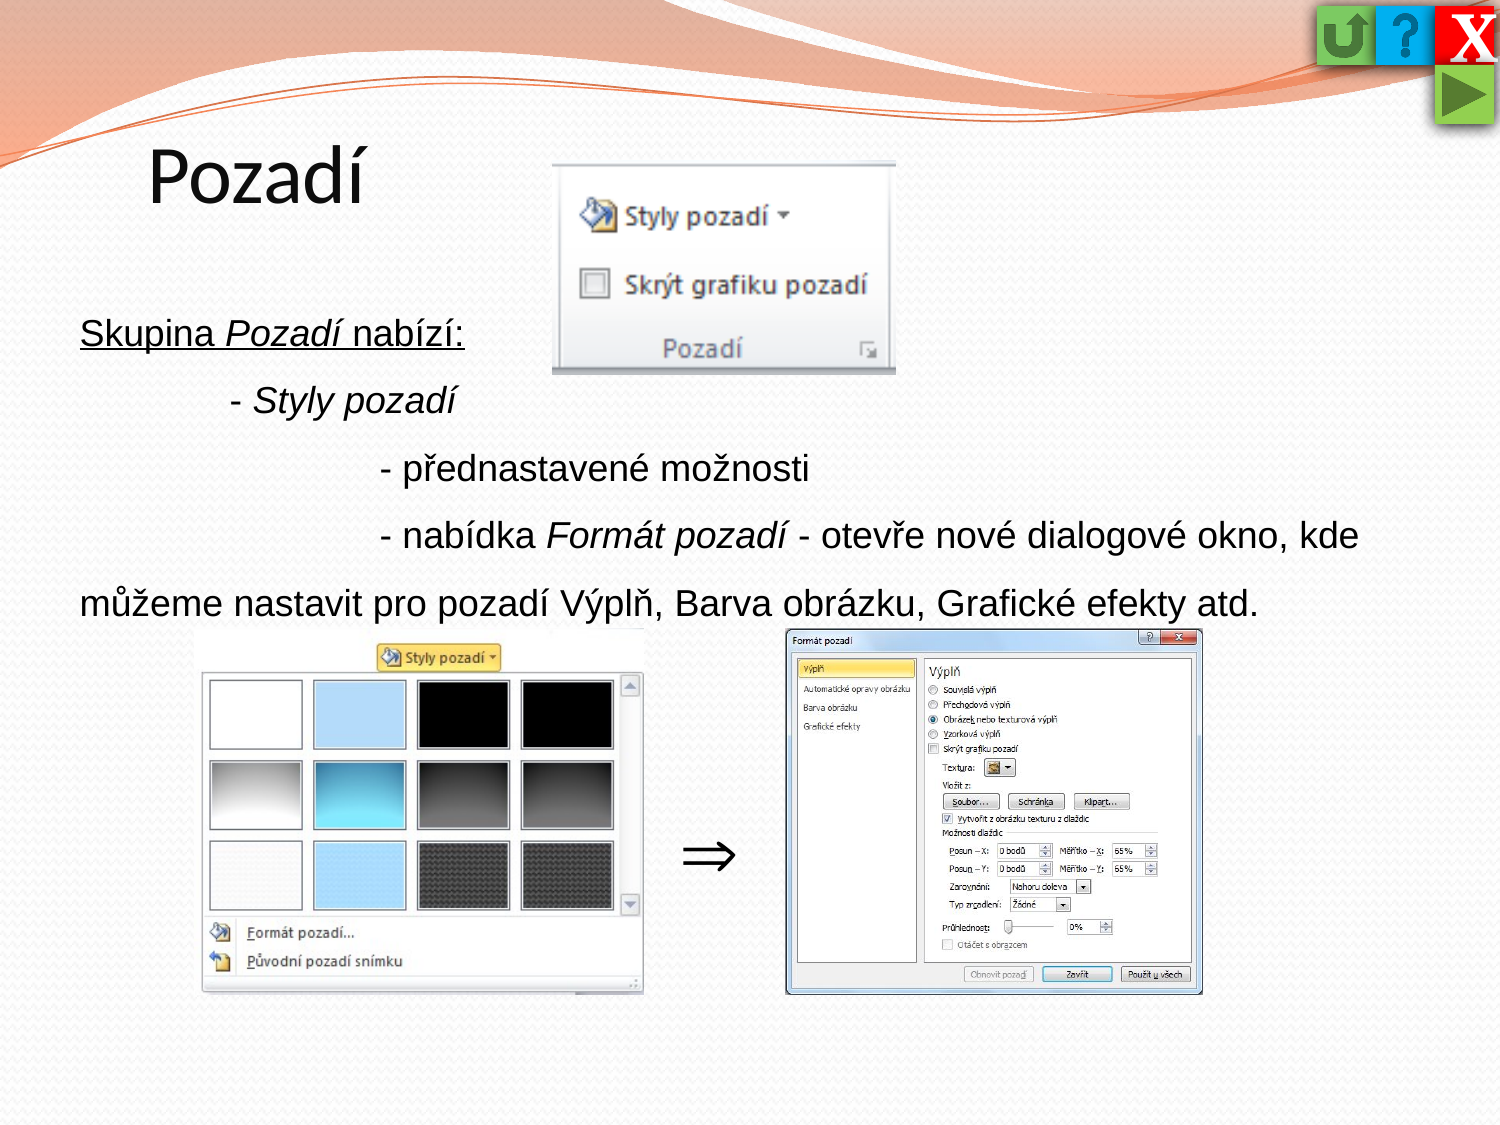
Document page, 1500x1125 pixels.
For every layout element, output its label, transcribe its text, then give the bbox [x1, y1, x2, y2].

picture [194, 628, 644, 995]
text_box [1434, 74, 1495, 124]
picture [785, 628, 1203, 995]
title Pozadí [147, 131, 904, 220]
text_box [1316, 5, 1495, 66]
text_box Skupina Pozadí nabízí: - Styly pozadí - přednastavené možnosti - nabídka Formát pozadí - otevře nové dialogové okno, kde můžeme nastavit pro pozadí Výplň, Barva obrázku, Grafické efekty atd.  - Skrýt grafiku pozadí – nezobrazení grafiky pozadí zvoleného motivu [64, 278, 1435, 1125]
picture [552, 160, 896, 375]
